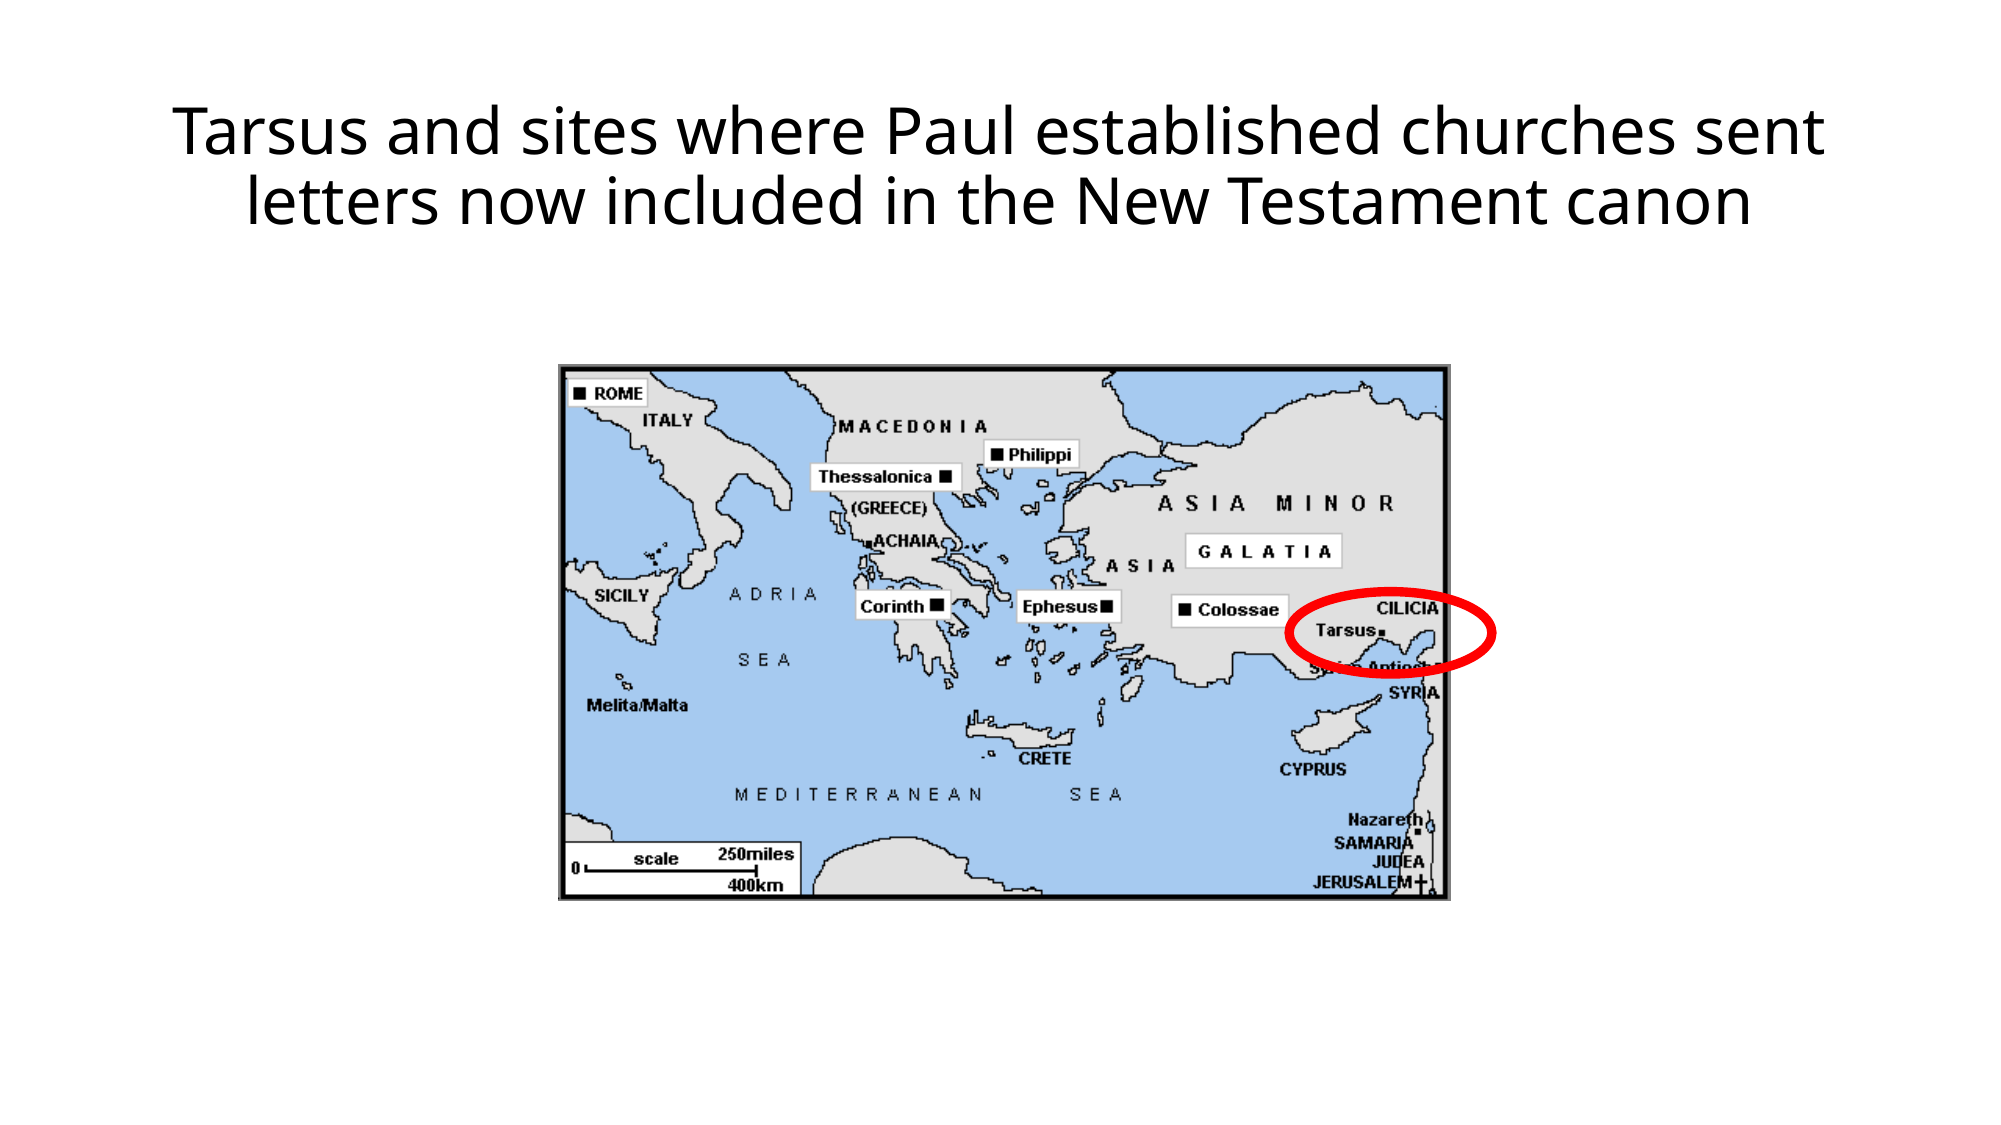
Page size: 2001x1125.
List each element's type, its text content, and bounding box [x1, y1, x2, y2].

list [558, 364, 1451, 901]
text_box [1451, 598, 1493, 667]
title Tarsus and sites where Paul established churches sent letters now included in the New Testament canon [137, 59, 1863, 278]
